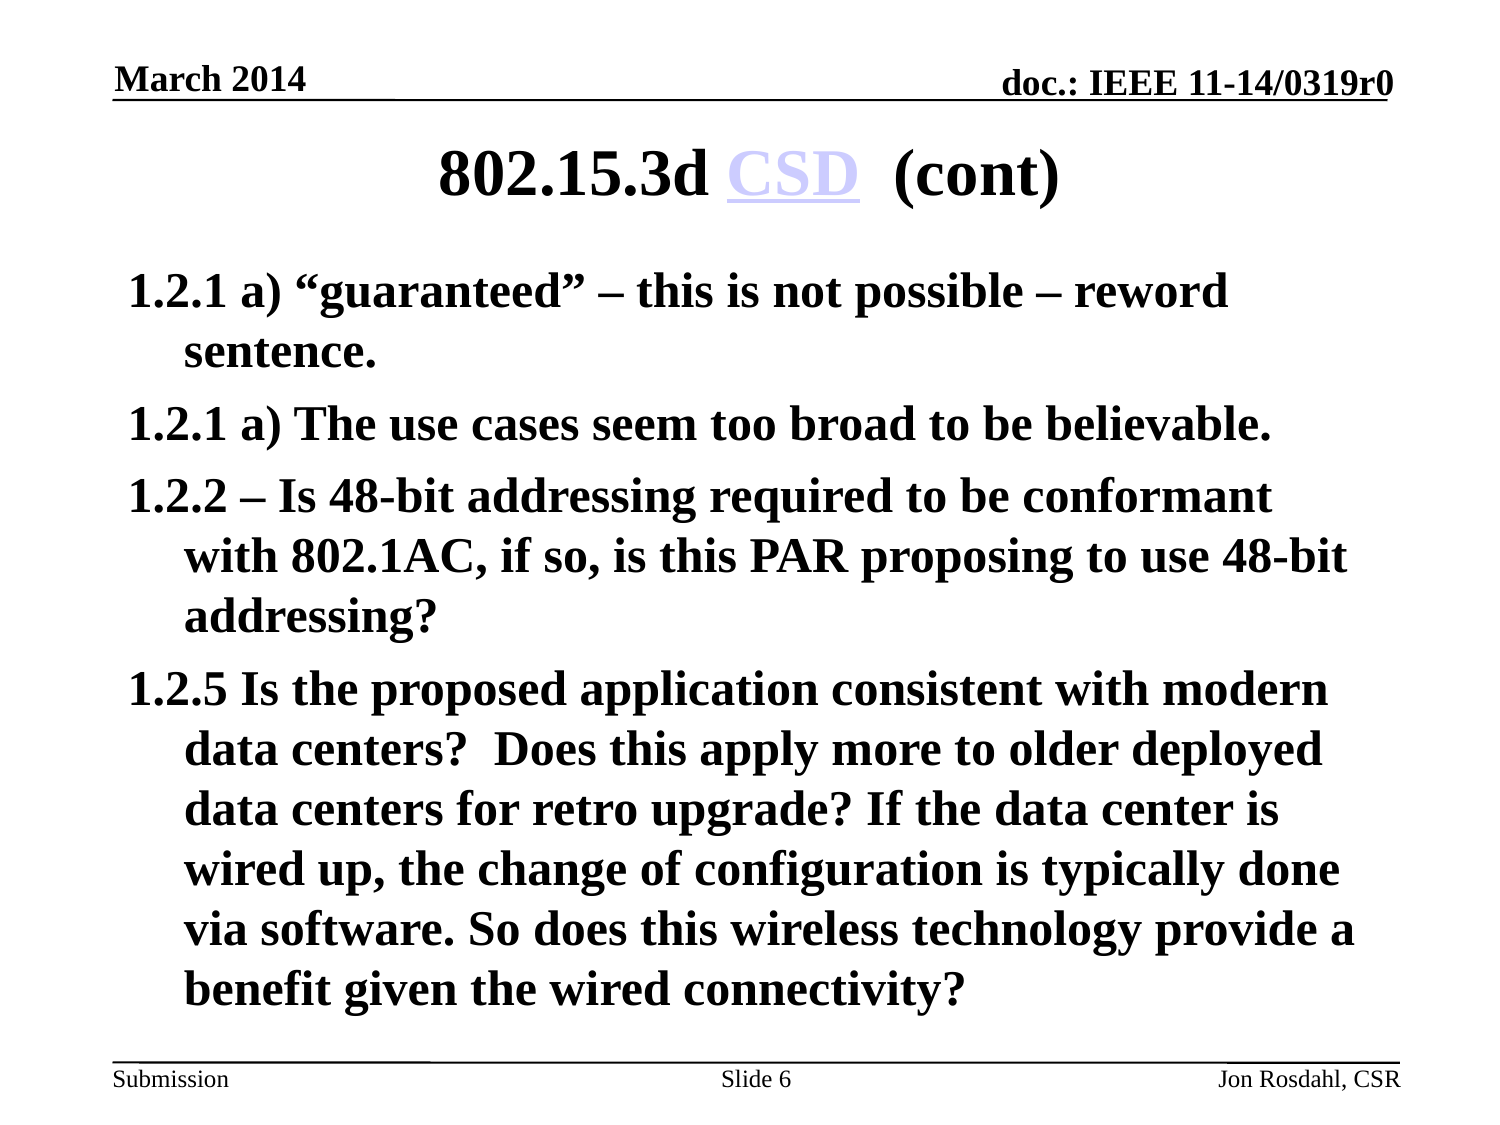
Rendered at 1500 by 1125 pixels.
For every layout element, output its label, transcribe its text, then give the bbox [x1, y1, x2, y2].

footer Jon Rosdahl, CSR [878, 1061, 1402, 1093]
title 802.15.3d CSD (cont) [112, 112, 1388, 226]
list 1.2.1 a) “guaranteed” – this is not possible – reword sentence. 1.2.1 a) The use cases seem too broad to be believable. 1.2.2 – Is 48-bit addressing required to be conformant with 802.1AC, if so, is this PAR proposing to use 48-bit addressing? 1.2.5 Is the proposed application consistent with modern data centers? Does this apply more to older deployed data centers for retro upgrade? If the data center is wired up, the change of configuration is typically done via software. So does this wireless technology provide a benefit given the wired connectivity? [112, 249, 1388, 1051]
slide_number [114, 54, 423, 100]
slide_number Slide 6 [712, 1061, 800, 1123]
